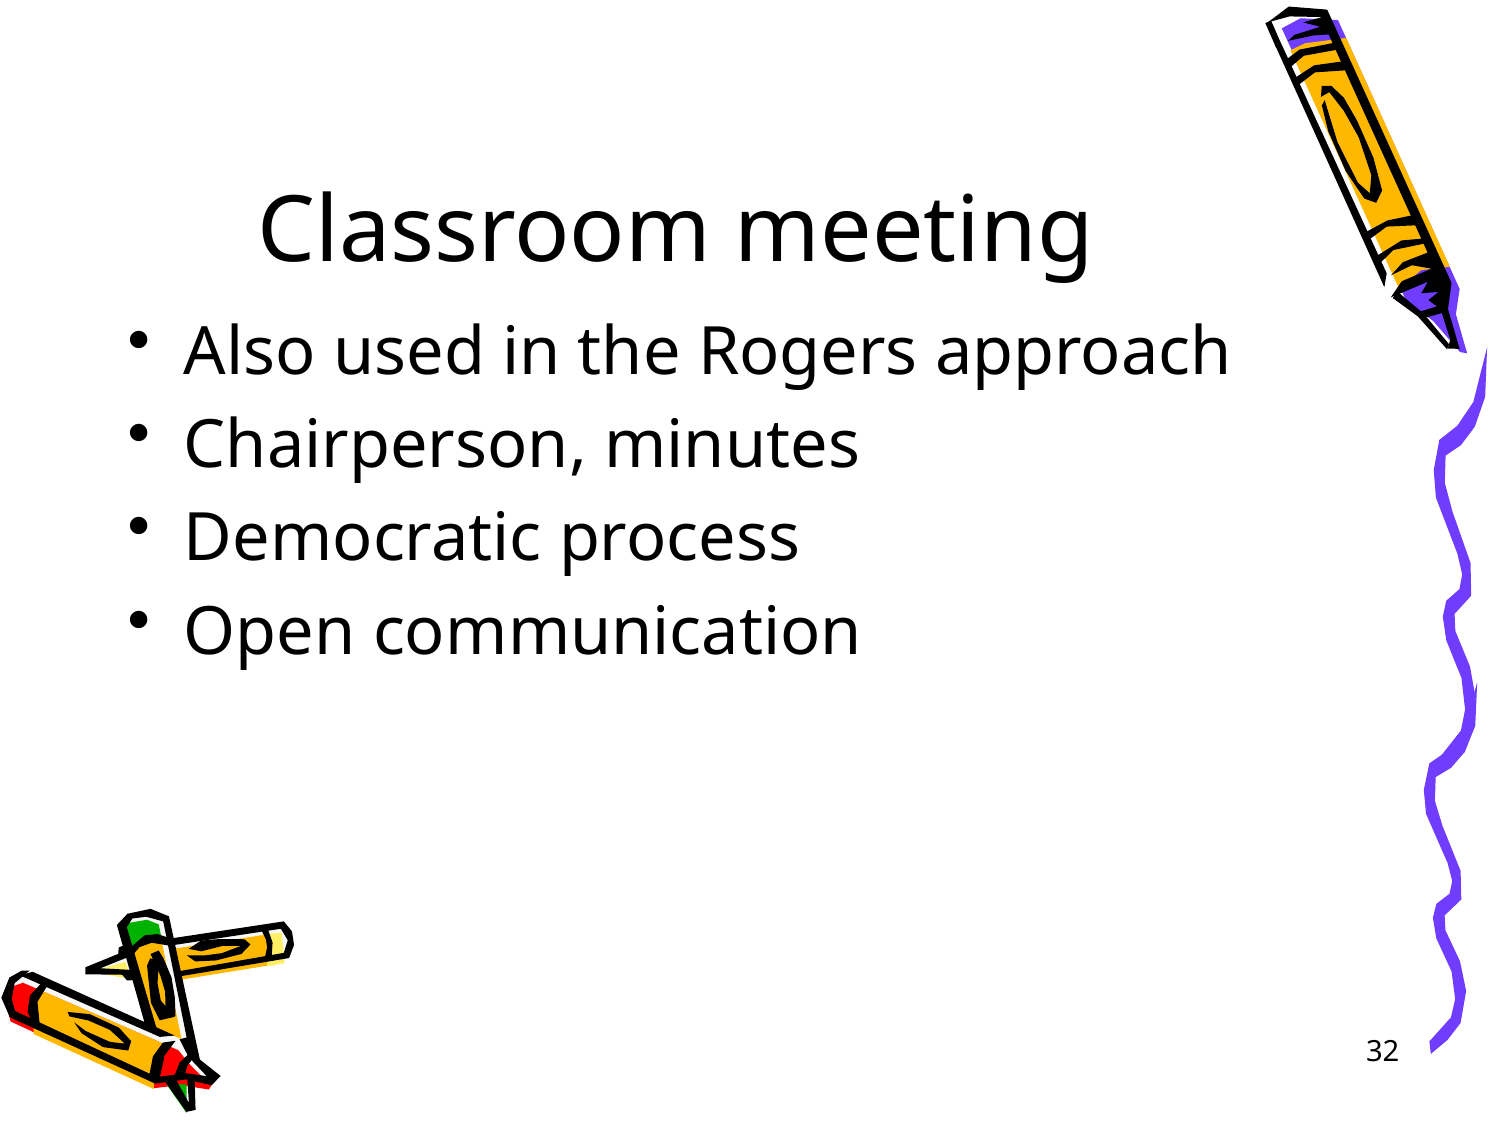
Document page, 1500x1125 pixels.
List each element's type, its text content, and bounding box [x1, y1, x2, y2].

list Also used in the Rogers approach Chairperson, minutes Democratic process Open communication [112, 299, 1376, 901]
title Classroom meeting [112, 24, 1240, 288]
slide_number 32 [1101, 1024, 1415, 1101]
